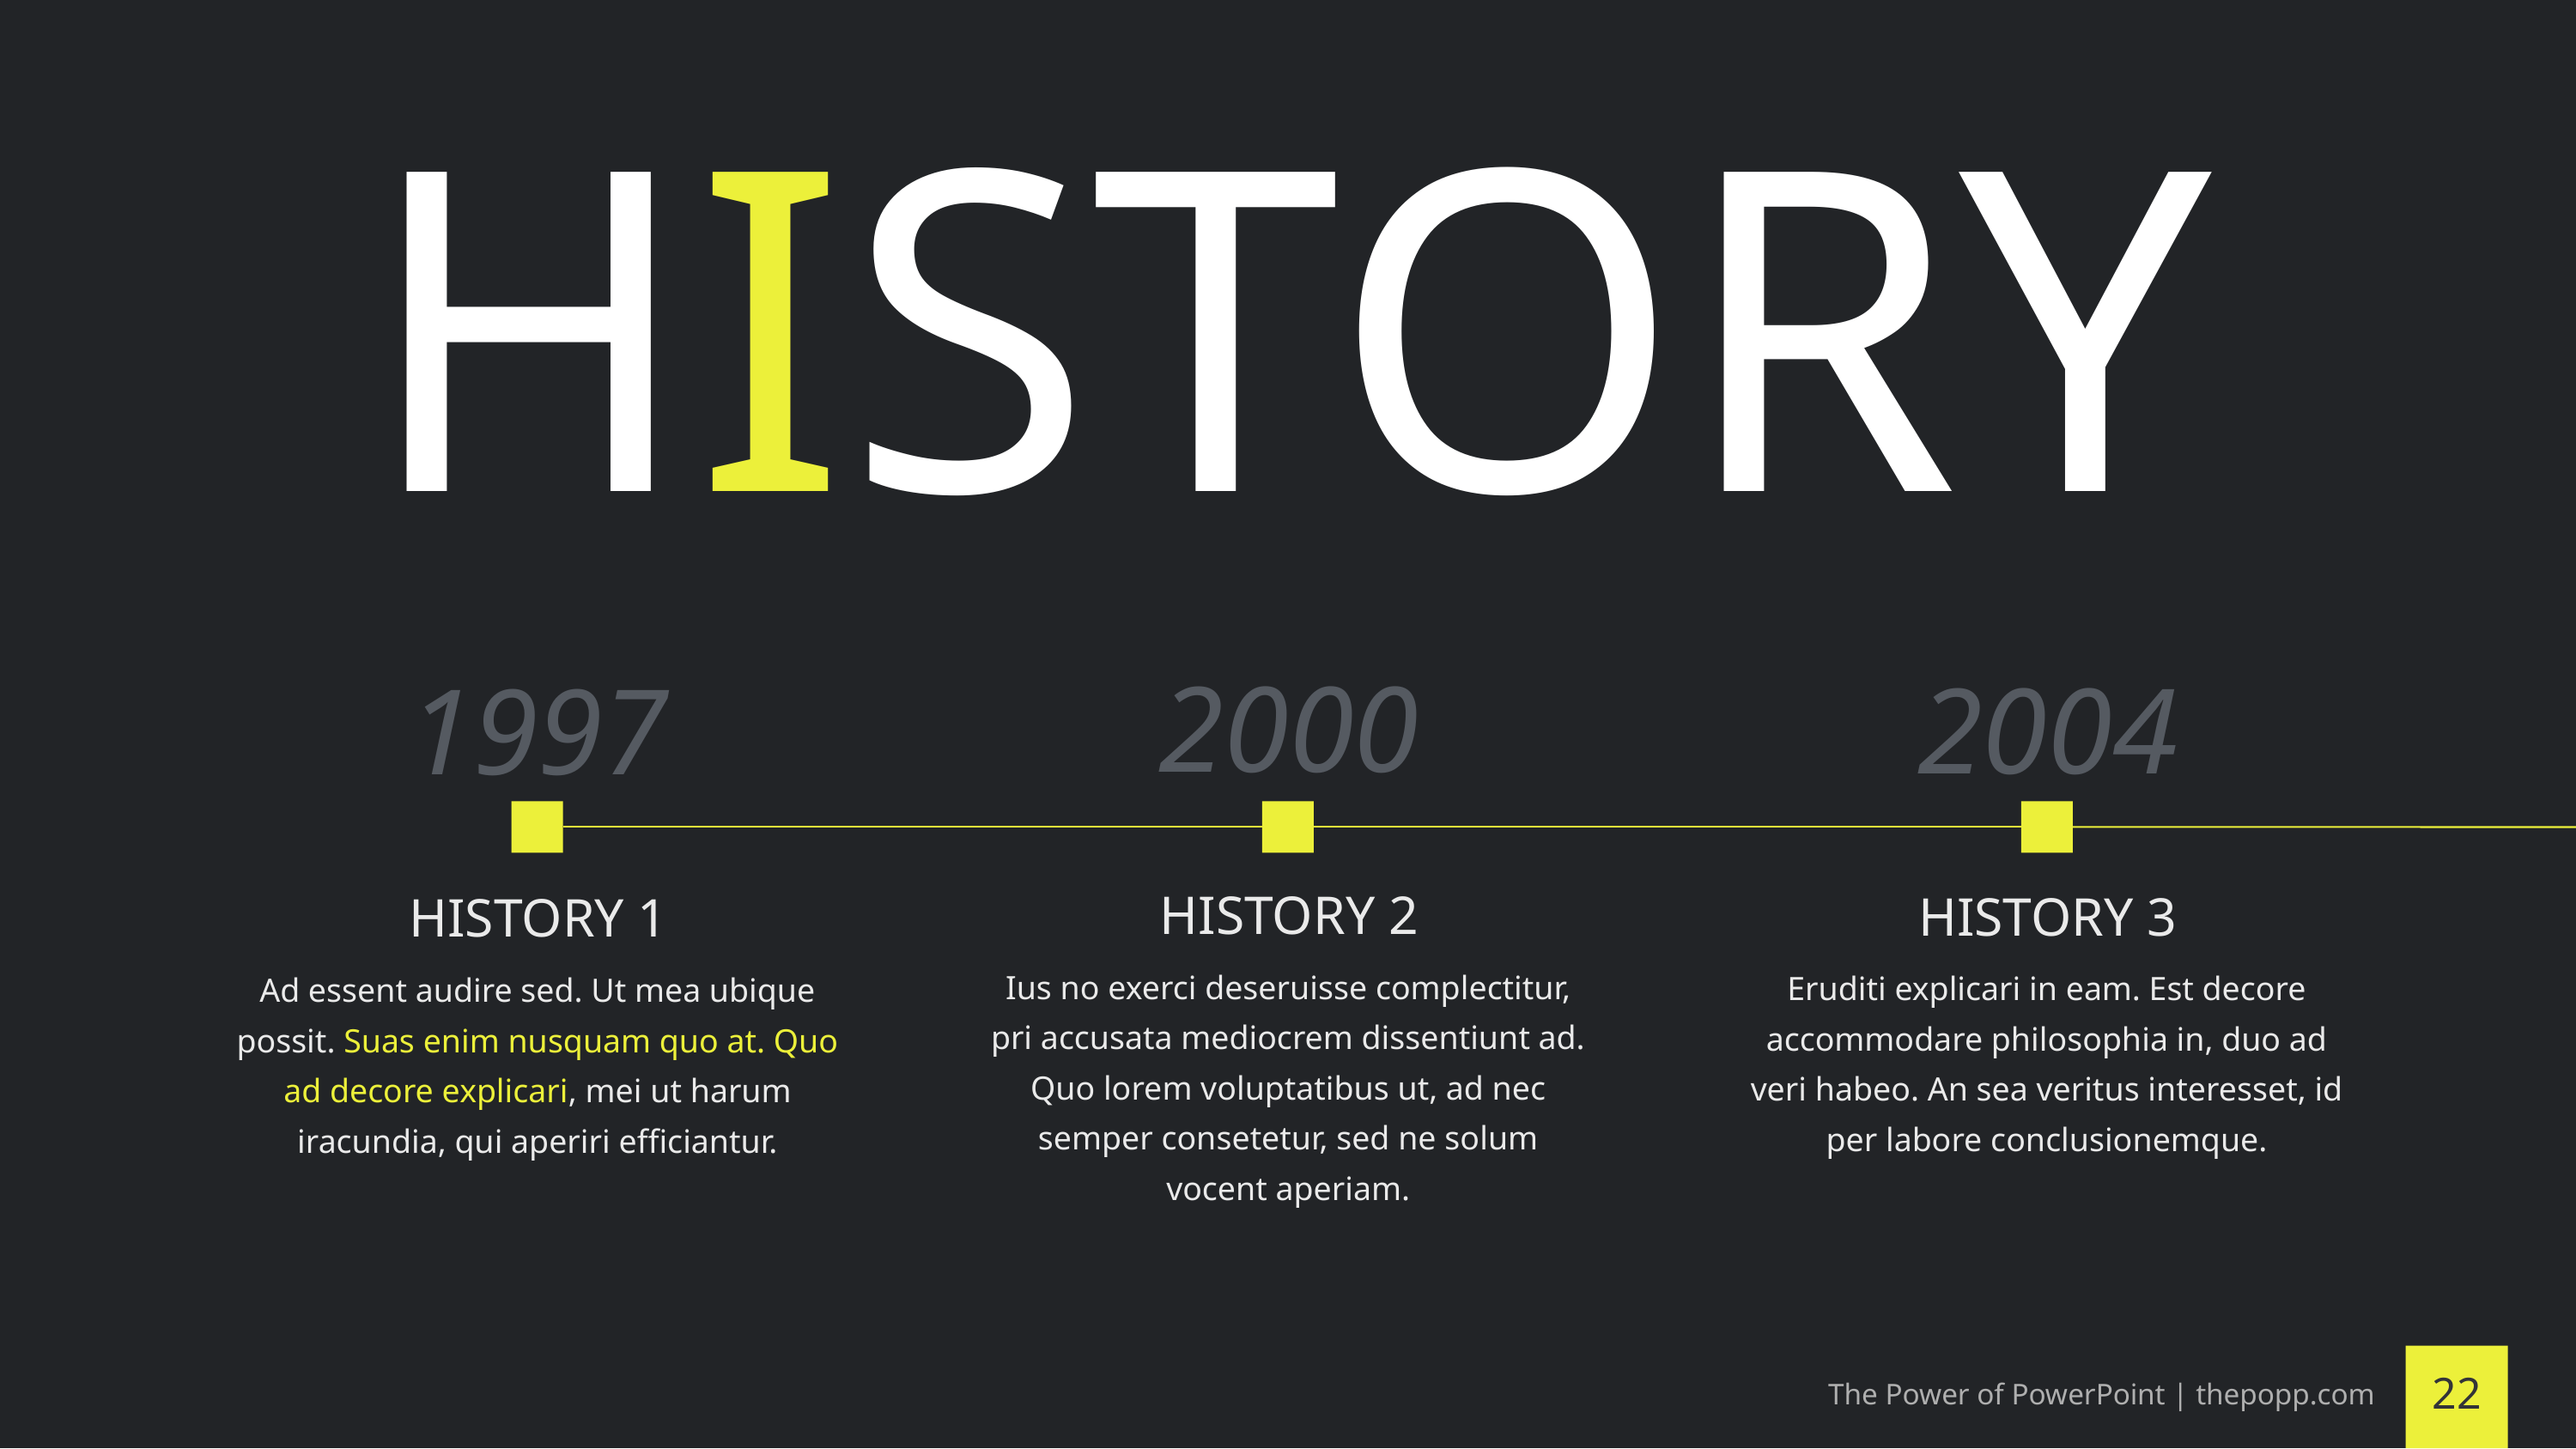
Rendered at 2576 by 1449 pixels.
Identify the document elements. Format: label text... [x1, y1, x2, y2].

slide_number 22 [2404, 1356, 2509, 1434]
footer The Power of PowerPoint | thepopp.com [1519, 1356, 2389, 1434]
list 2000 [931, 646, 1647, 803]
list HISTORY 3 [1690, 876, 2406, 953]
title HISTORY [0, 45, 2576, 581]
list 2004 [1690, 648, 2406, 804]
list Eruditi explicari in eam. Est decore accommodare philosophia in, duo ad veri habeo. An sea veritus interesset, id per labore conclusionemque. [1731, 950, 2362, 1250]
list 1997 [180, 650, 896, 805]
list Ius no exerci deseruisse complectitur, pri accusata mediocrem dissentiunt ad. Quo lorem voluptatibus ut, ad nec semper consetetur, sed ne solum vocent aperiam. [973, 949, 1604, 1248]
list HISTORY 2 [931, 876, 1647, 952]
list HISTORY 1 [180, 878, 896, 955]
list Ad essent audire sed. Ut mea ubique possit. Suas enim nusquam quo at. Quo ad decore explicari, mei ut harum iracundia, qui aperiri efficiantur. [222, 952, 854, 1252]
